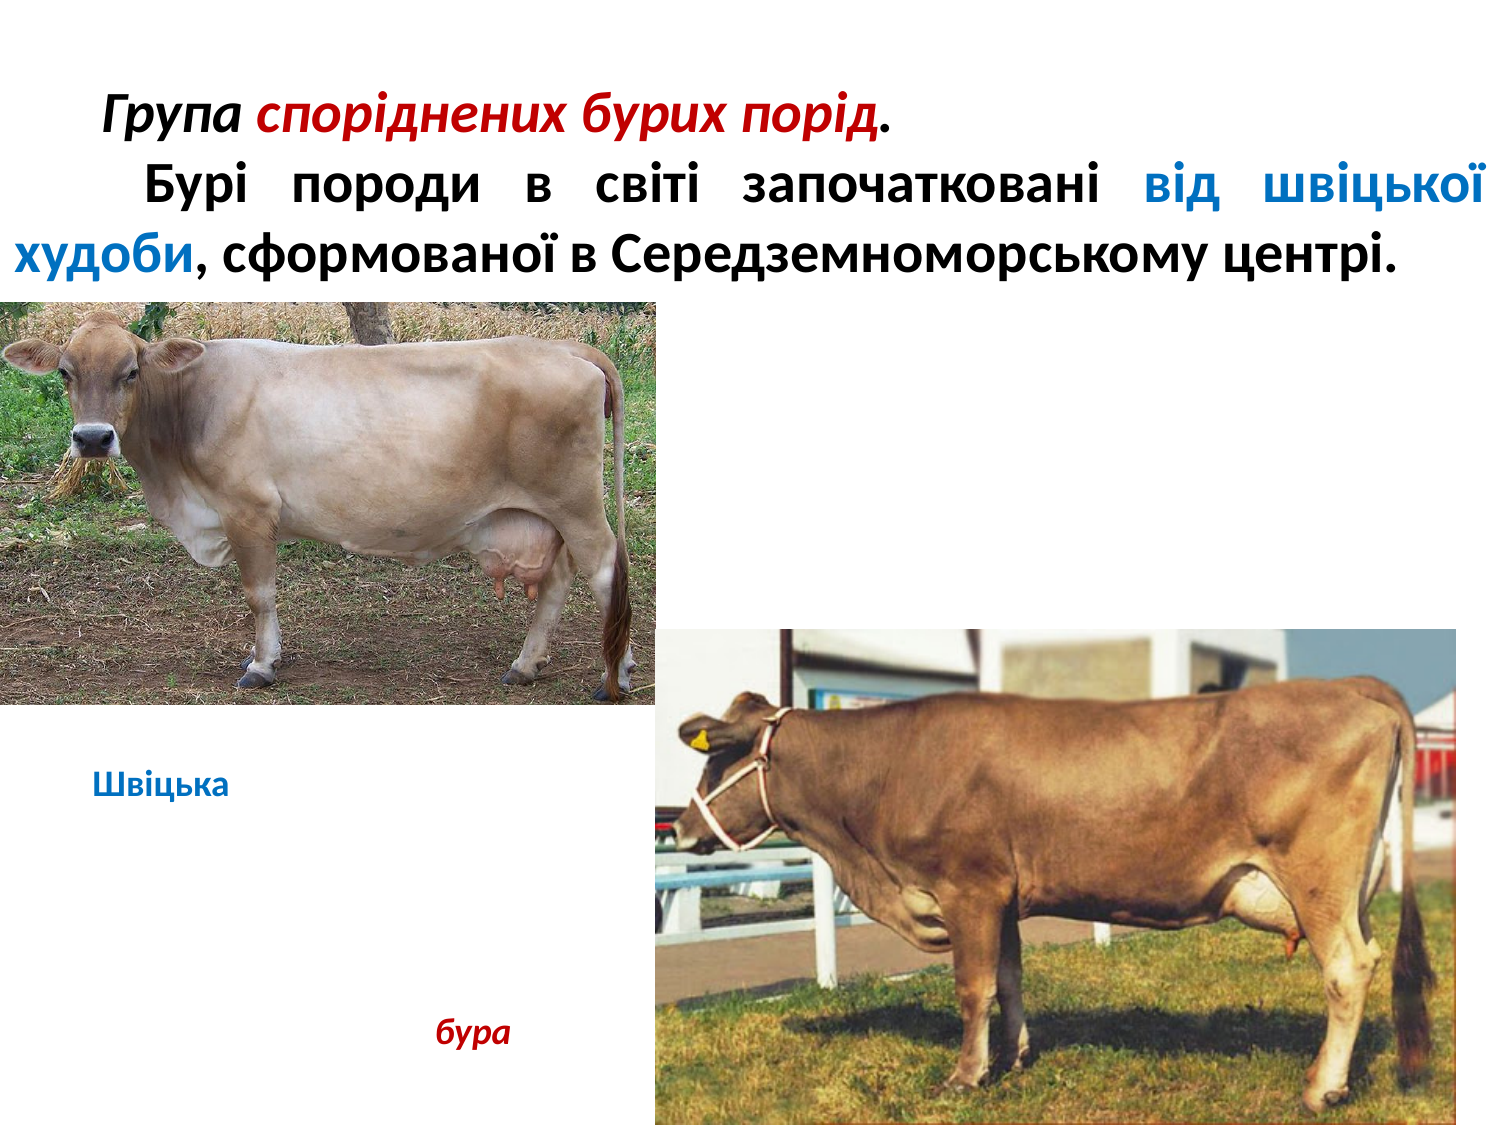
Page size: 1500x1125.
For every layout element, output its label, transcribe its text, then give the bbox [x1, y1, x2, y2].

text_box бура [419, 999, 527, 1060]
text_box Група споріднених бурих порід. Бурі породи в світі започатковані від швіцької худоби, сформованої в Середземноморському центрі. [0, 66, 1500, 337]
picture [0, 302, 1456, 1125]
text_box Швіцька [77, 751, 245, 812]
